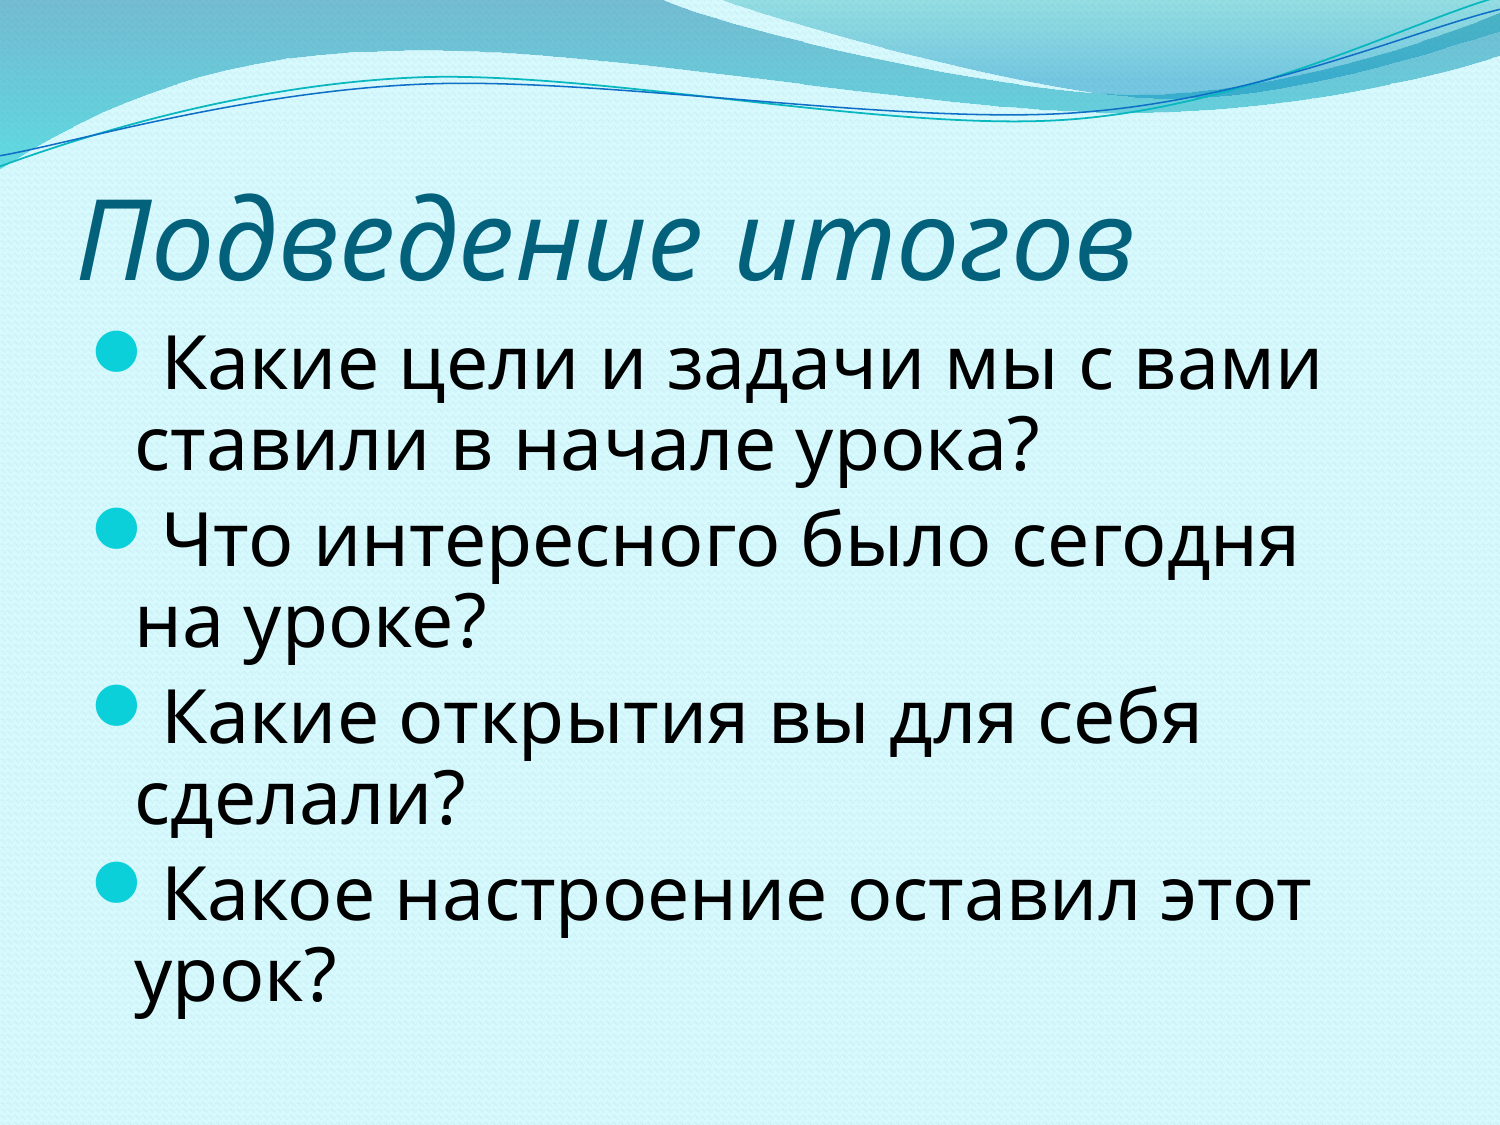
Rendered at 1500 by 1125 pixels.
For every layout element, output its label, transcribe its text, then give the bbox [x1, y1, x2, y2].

title Подведение итогов [75, 115, 1425, 303]
list Какие цели и задачи мы с вами ставили в начале урока? Что интересного было сегодня на уроке? Какие открытия вы для себя сделали? Какое настроение оставил этот урок? [75, 317, 1425, 1038]
